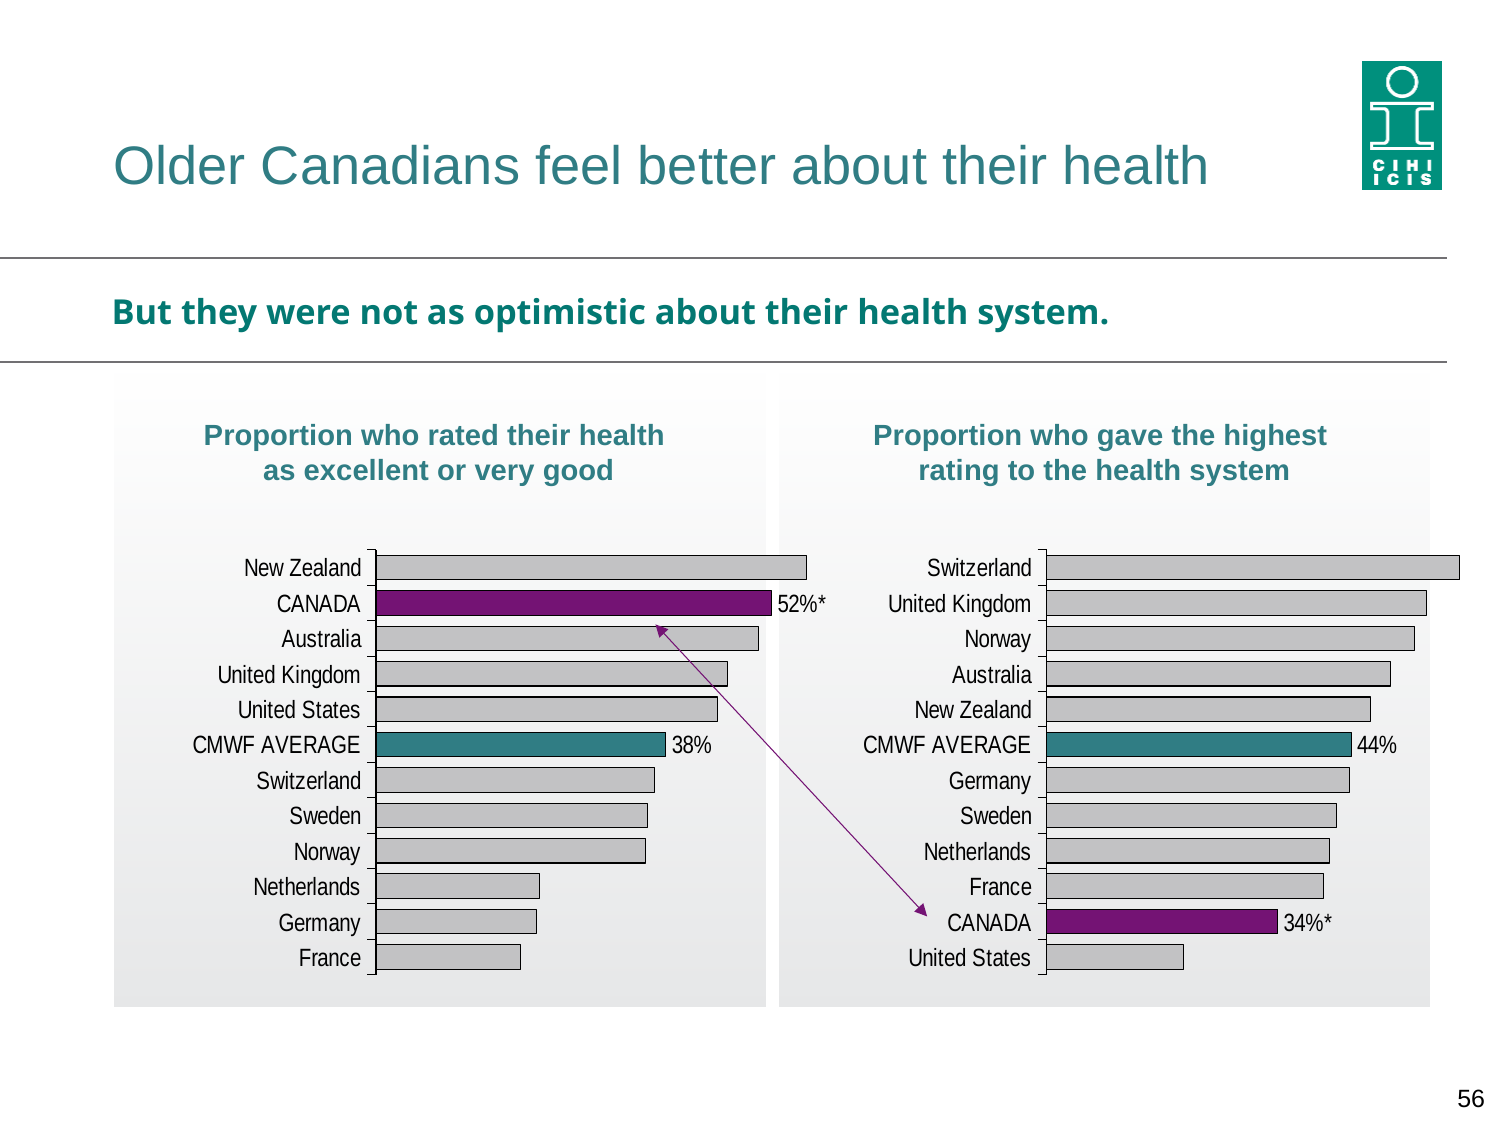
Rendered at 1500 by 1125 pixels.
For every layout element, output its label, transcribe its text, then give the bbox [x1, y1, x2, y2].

text_box [775, 1006, 1434, 1011]
text_box [775, 369, 1434, 525]
text_box But they were not as optimistic about their health system. [96, 282, 1436, 339]
text_box Proportion who gave the highest rating to the health system [776, 408, 1433, 494]
text_box Proportion who rated their health as excellent or very good [112, 408, 765, 494]
picture [1362, 61, 1442, 190]
slide_number 56 [1337, 1074, 1500, 1125]
text_box [110, 369, 770, 1011]
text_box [655, 624, 827, 917]
title Older Canadians feel better about their health [98, 87, 1350, 238]
chart [170, 526, 1500, 999]
